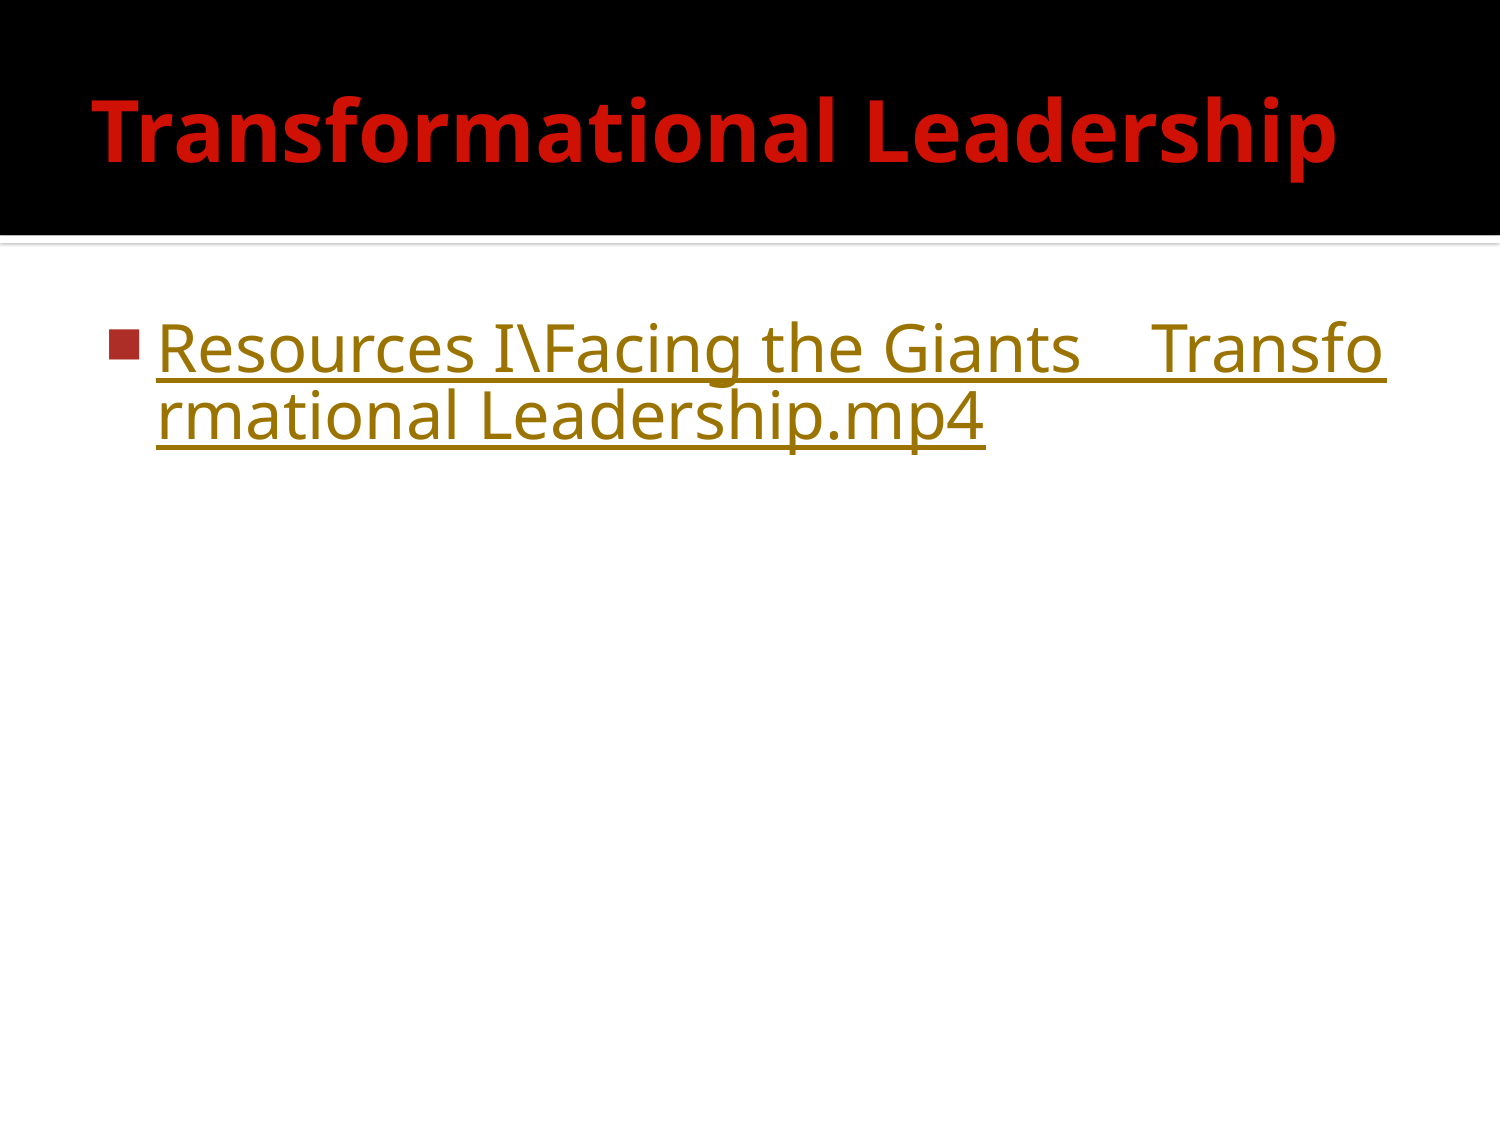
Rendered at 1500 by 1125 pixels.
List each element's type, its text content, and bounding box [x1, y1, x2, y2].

list Resources I\Facing the Giants Transformational Leadership.mp4 [75, 291, 1425, 1050]
title Transformational Leadership [75, 25, 1425, 231]
